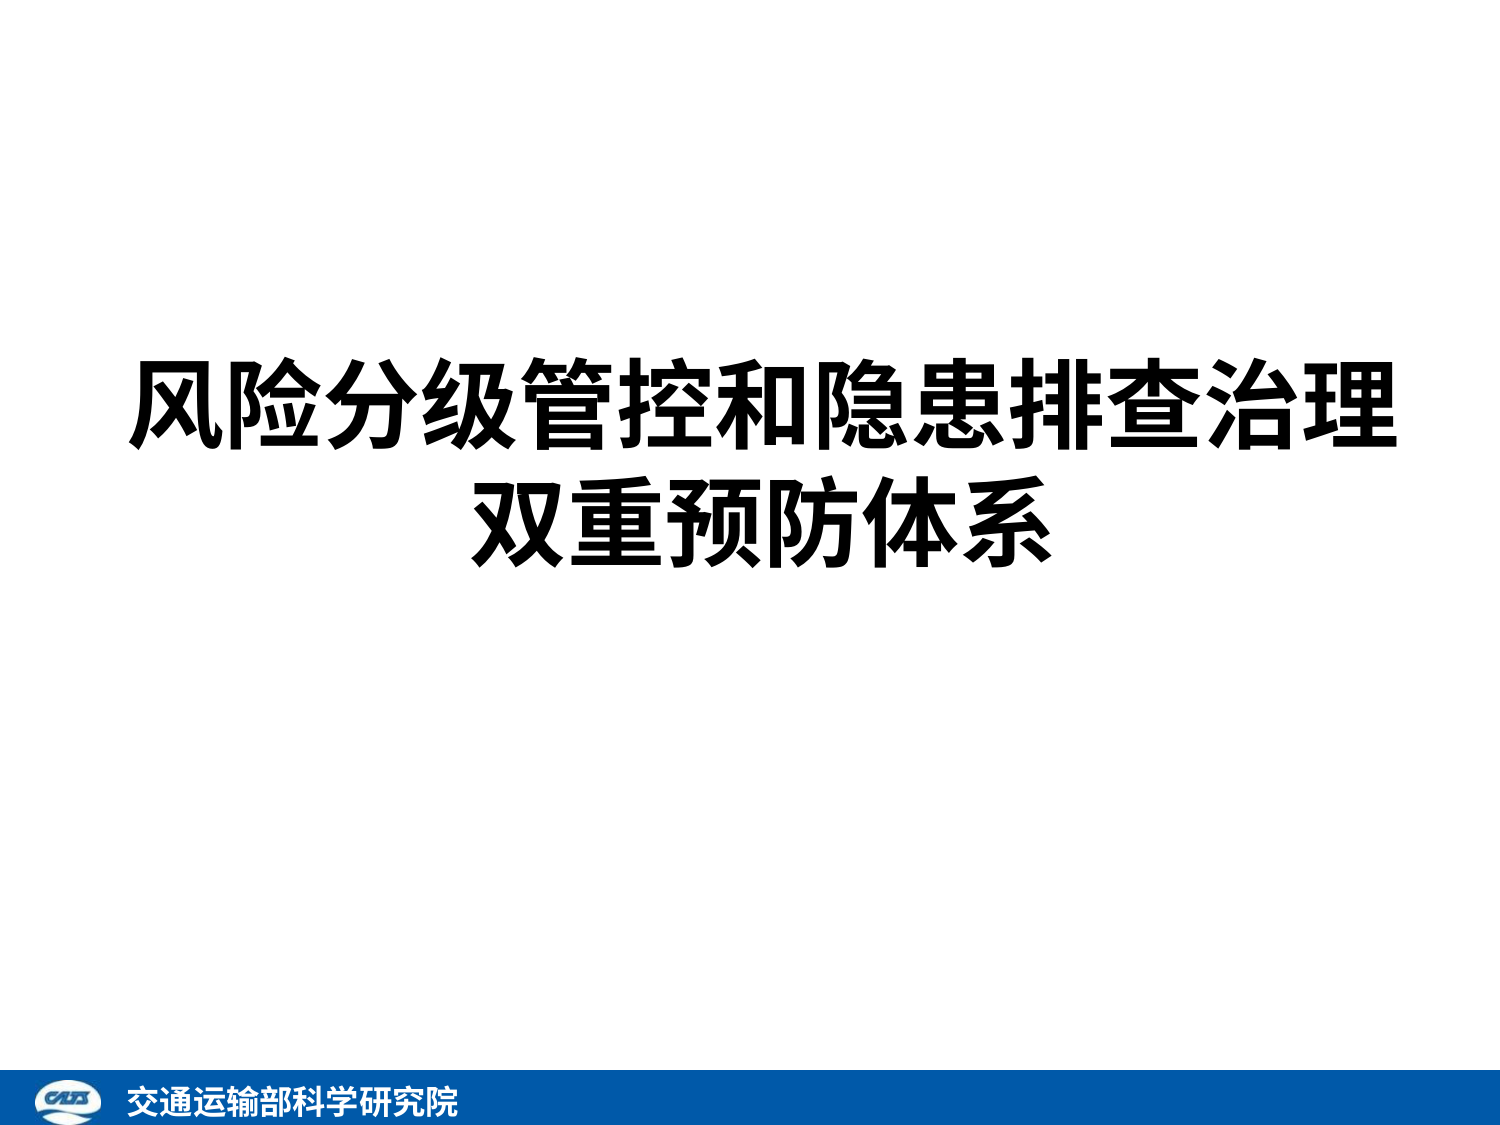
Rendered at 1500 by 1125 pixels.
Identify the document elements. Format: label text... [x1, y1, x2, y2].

title 风险分级管控和隐患排查治理双重预防体系 [88, 290, 1439, 632]
picture [0, 1070, 1500, 1125]
